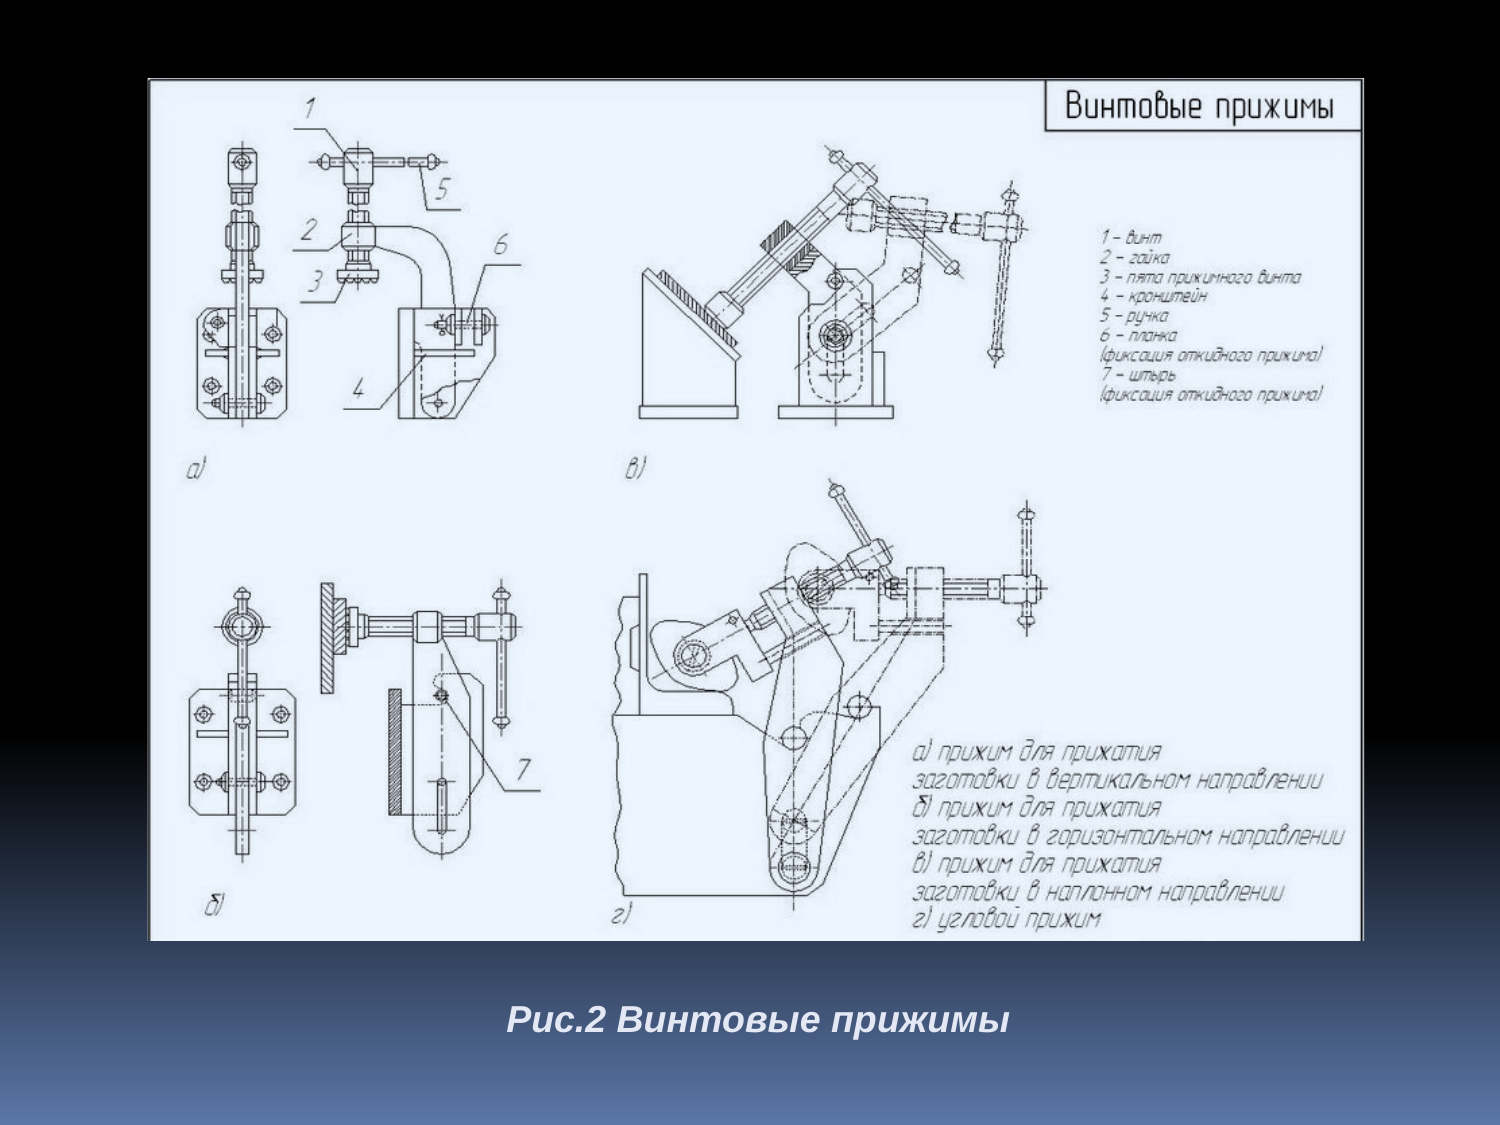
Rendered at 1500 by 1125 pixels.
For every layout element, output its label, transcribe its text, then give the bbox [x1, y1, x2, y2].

text_box Рис.2 Винтовые прижимы [491, 987, 1026, 1048]
picture [147, 77, 1365, 941]
